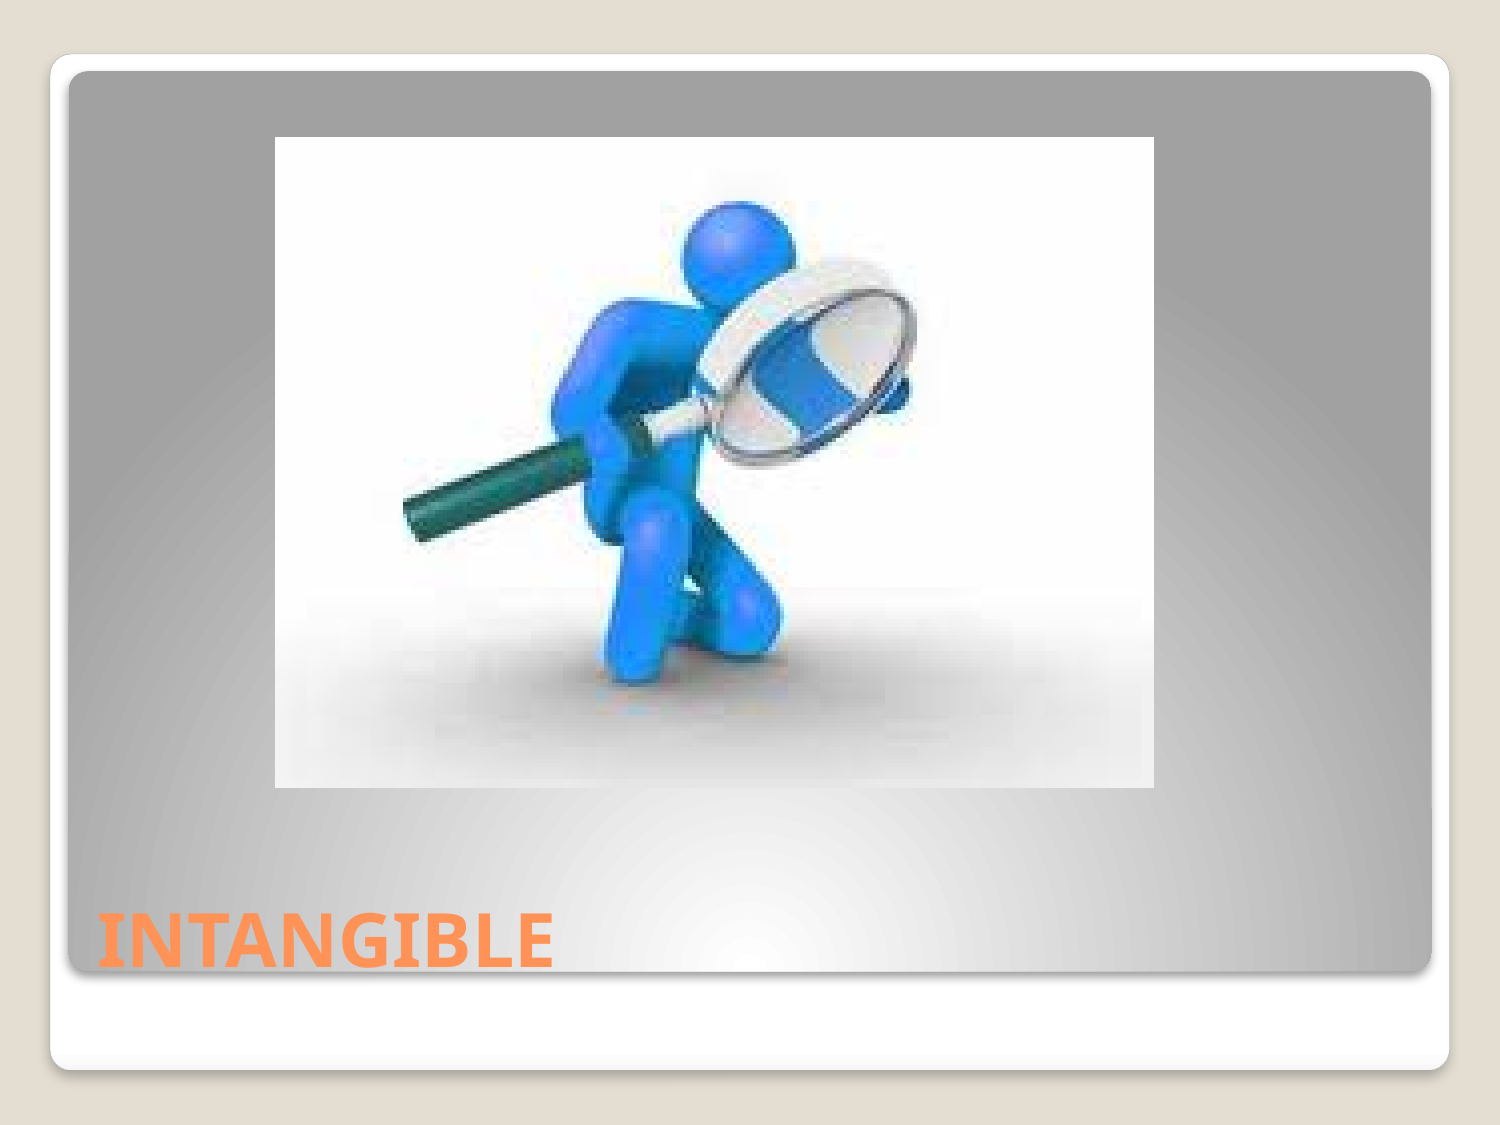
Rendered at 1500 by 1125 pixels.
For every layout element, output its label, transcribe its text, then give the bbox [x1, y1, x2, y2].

title INTANGIBLE [82, 817, 1425, 990]
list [274, 137, 1154, 788]
